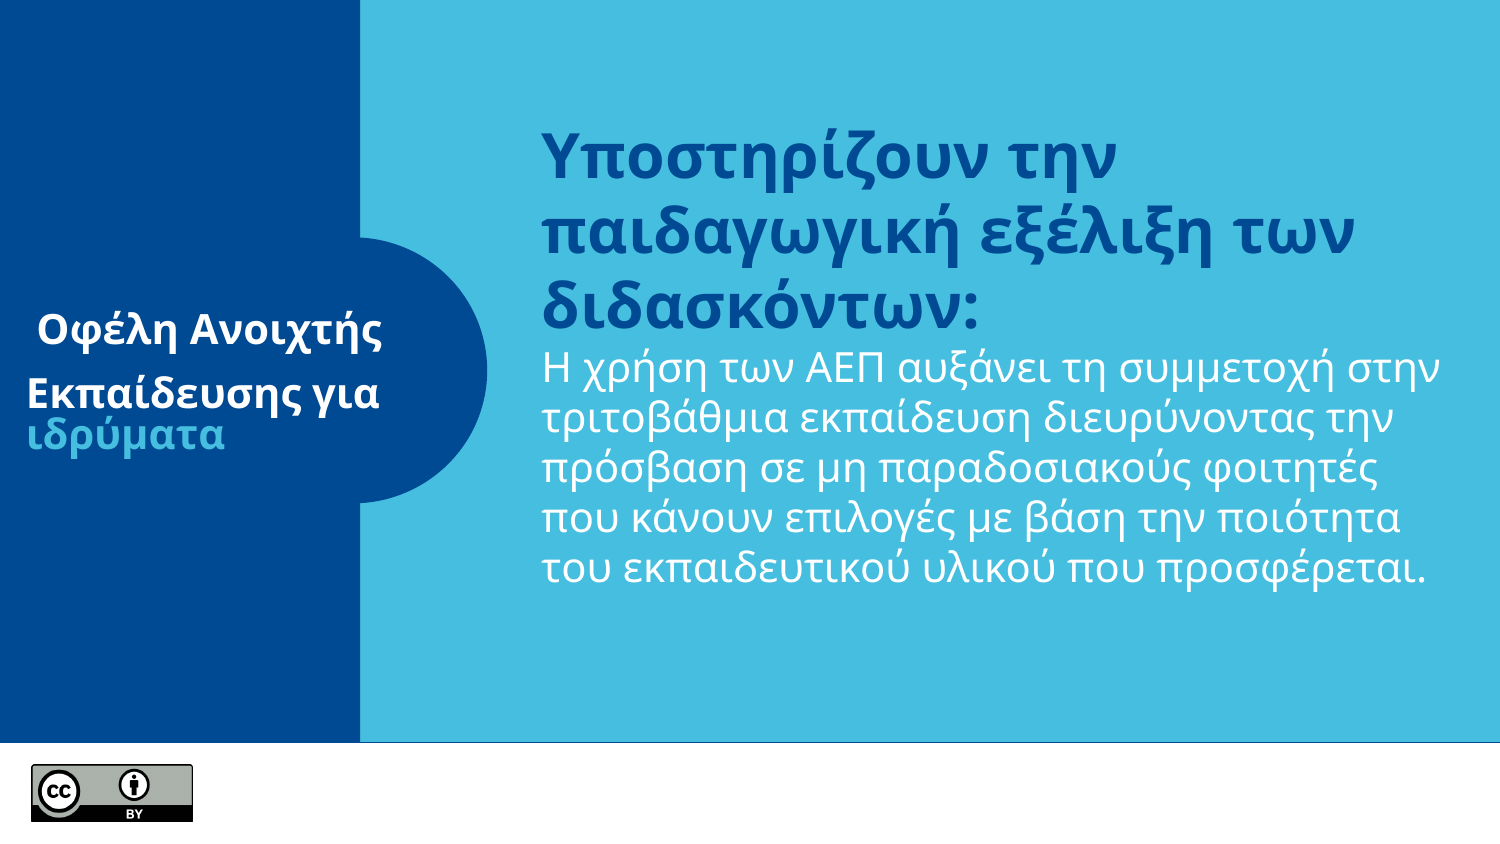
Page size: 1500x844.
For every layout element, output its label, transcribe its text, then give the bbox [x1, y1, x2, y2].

text_box [0, 750, 1500, 844]
text_box Οφέλη Ανοιχτής Εκπαίδευσης για ιδρύματα [10, 274, 488, 473]
text_box [266, 473, 439, 504]
text_box Υποστηρίζουν την παιδαγωγική εξέλιξη των διδασκόντων: Η χρήση των ΑΕΠ αυξάνει τη συμμετοχή στην τριτοβάθμια εκπαίδευση διευρύνοντας την πρόσβαση σε μη παραδοσιακούς φοιτητές που κάνουν επιλογές με βάση την ποιότητα του εκπαιδευτικού υλικού που προσφέρεται. [526, 101, 1469, 667]
text_box [0, 0, 361, 742]
picture [31, 764, 193, 822]
text_box [259, 237, 446, 274]
